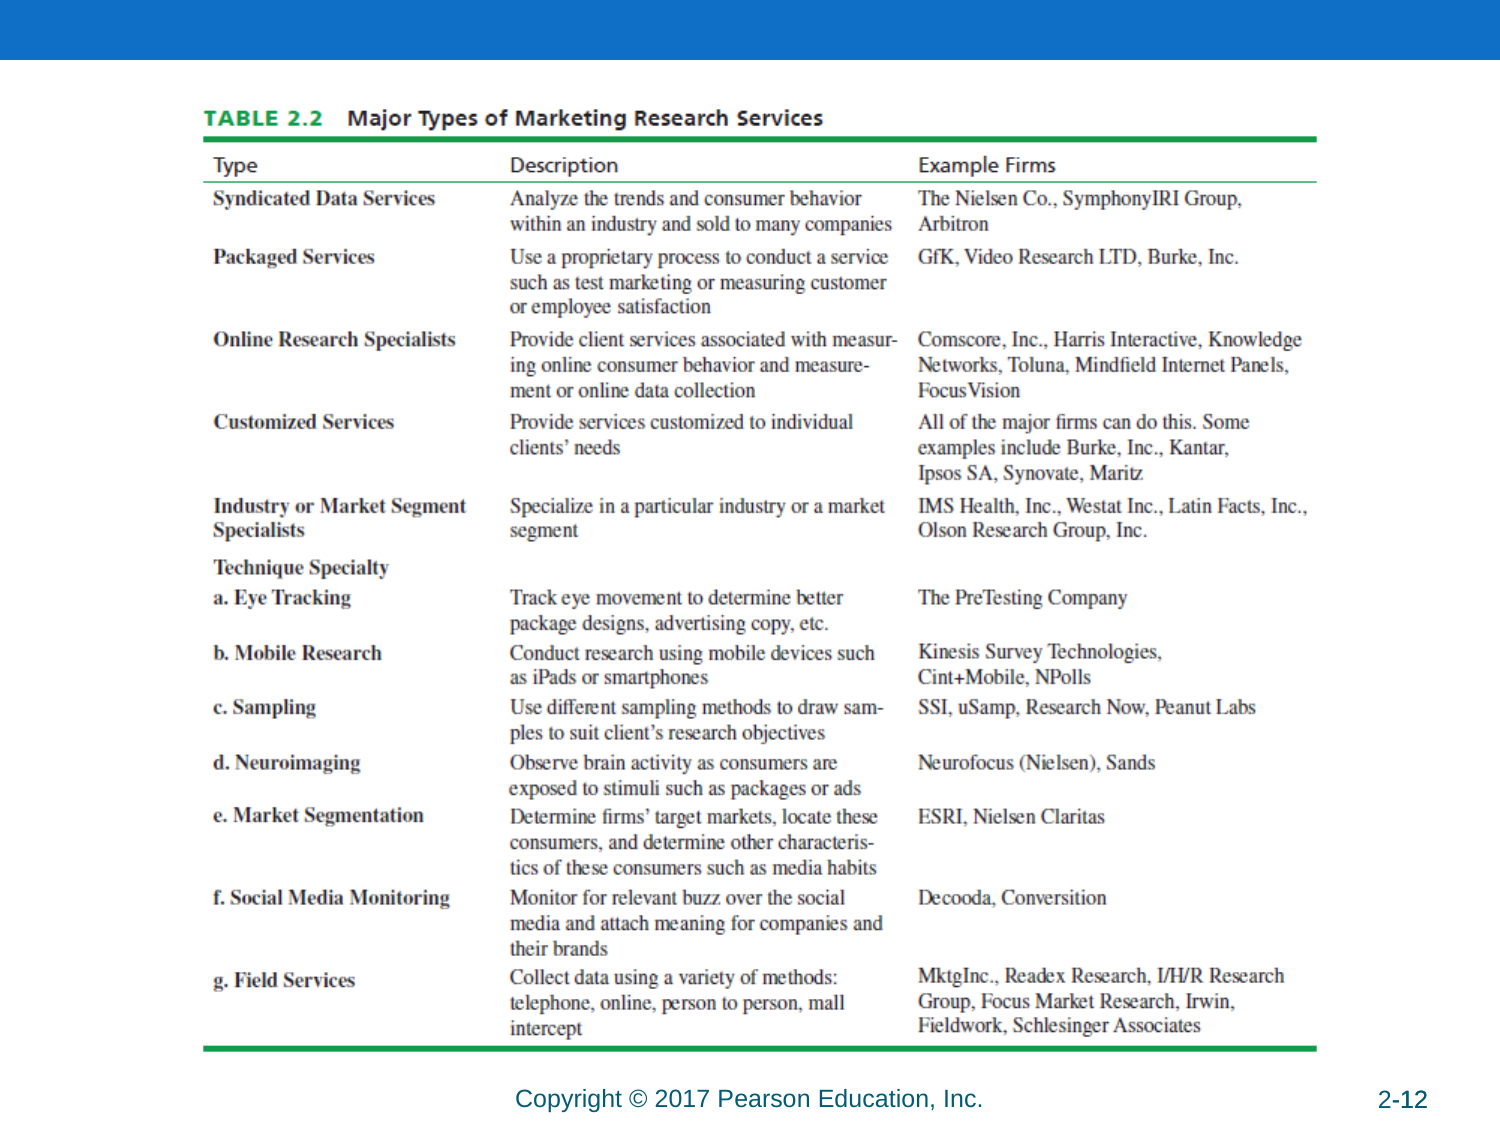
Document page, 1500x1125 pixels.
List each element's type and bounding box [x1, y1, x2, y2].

picture [641, 1100, 647, 1107]
picture [192, 102, 1333, 1067]
